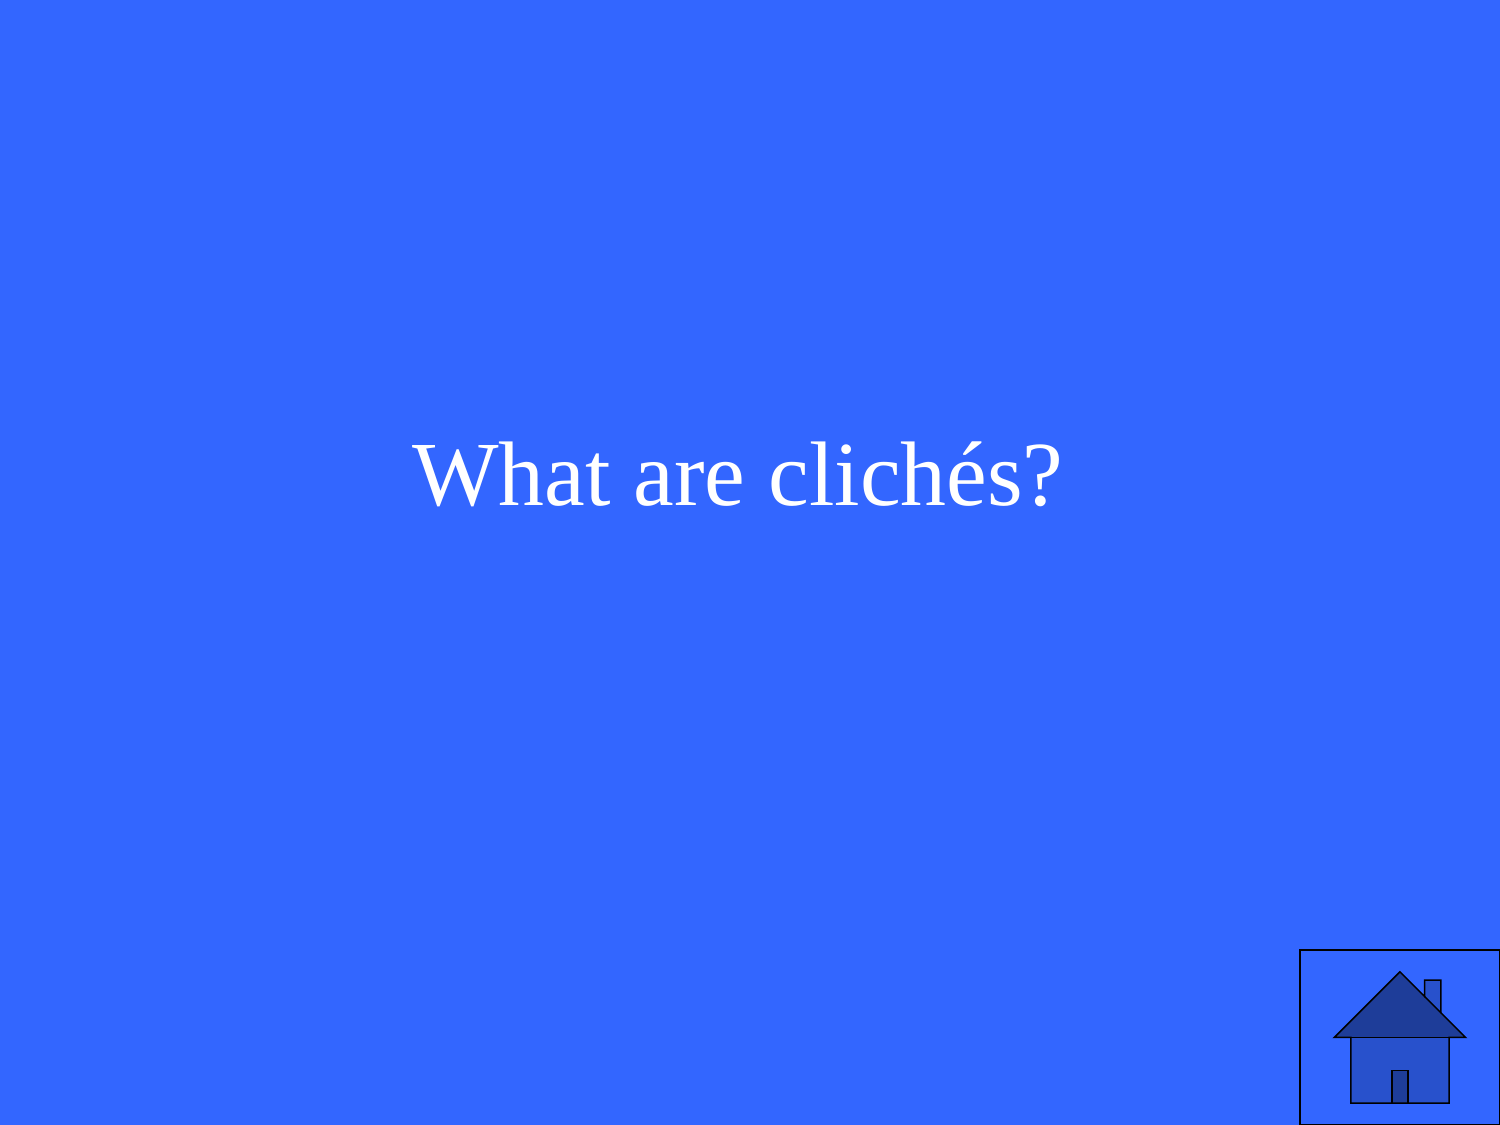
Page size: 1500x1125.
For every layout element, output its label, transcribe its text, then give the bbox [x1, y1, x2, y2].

title What are clichés? [112, 374, 1388, 563]
text_box [1299, 950, 1500, 1125]
